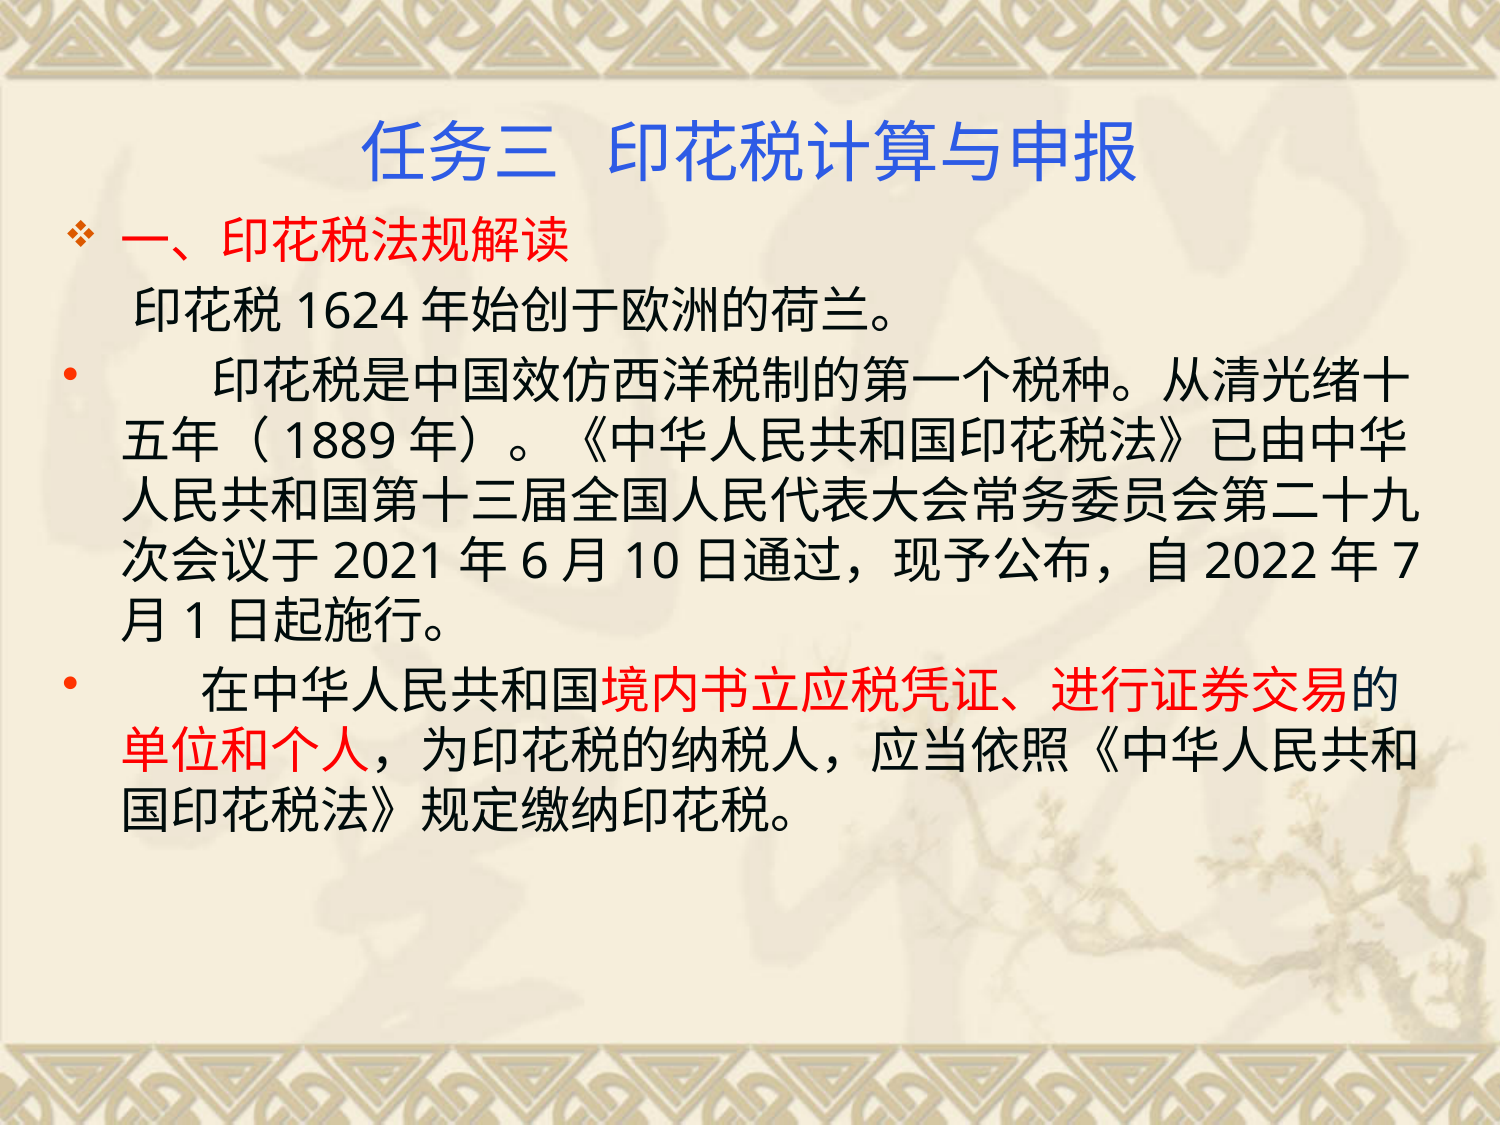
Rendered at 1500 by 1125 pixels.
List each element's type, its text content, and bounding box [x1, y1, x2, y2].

picture [0, 0, 1500, 1125]
list 一、印花税法规解读 印花税1624年始创于欧洲的荷兰。 印花税是中国效仿西洋税制的第一个税种。从清光绪十五年（1889年）。《中华人民共和国印花税法》已由中华人民共和国第十三届全国人民代表大会常务委员会第二十九次会议于2021年6月10日通过，现予公布，自2022年7月1日起施行。 在中华人民共和国境内书立应税凭证、进行证券交易的单位和个人，为印花税的纳税人，应当依照《中华人民共和国印花税法》规定缴纳印花税。 [49, 200, 1451, 959]
title 任务三 印花税计算与申报 [49, 55, 1451, 200]
